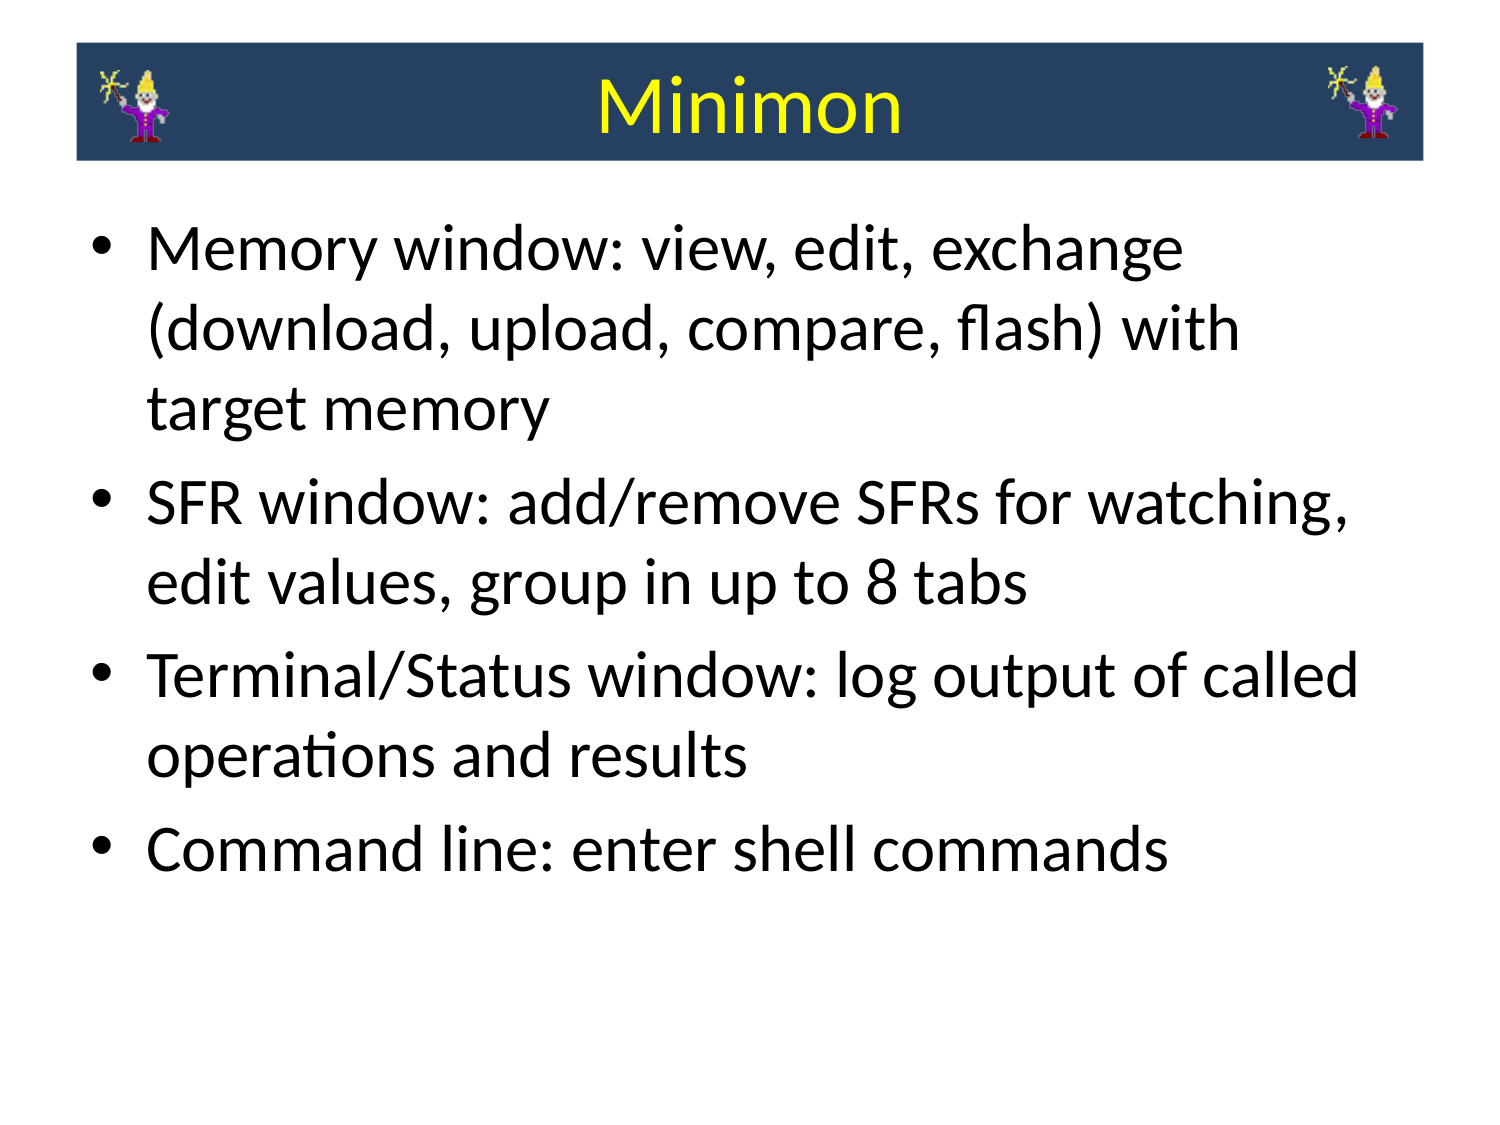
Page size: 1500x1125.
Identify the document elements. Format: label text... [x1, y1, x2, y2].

list Memory window: view, edit, exchange (download, upload, compare, flash) with target memory SFR window: add/remove SFRs for watching, edit values, group in up to 8 tabs Terminal/Status window: log output of called operations and results Command line: enter shell commands [75, 196, 1425, 1005]
title Minimon [75, 42, 1425, 159]
